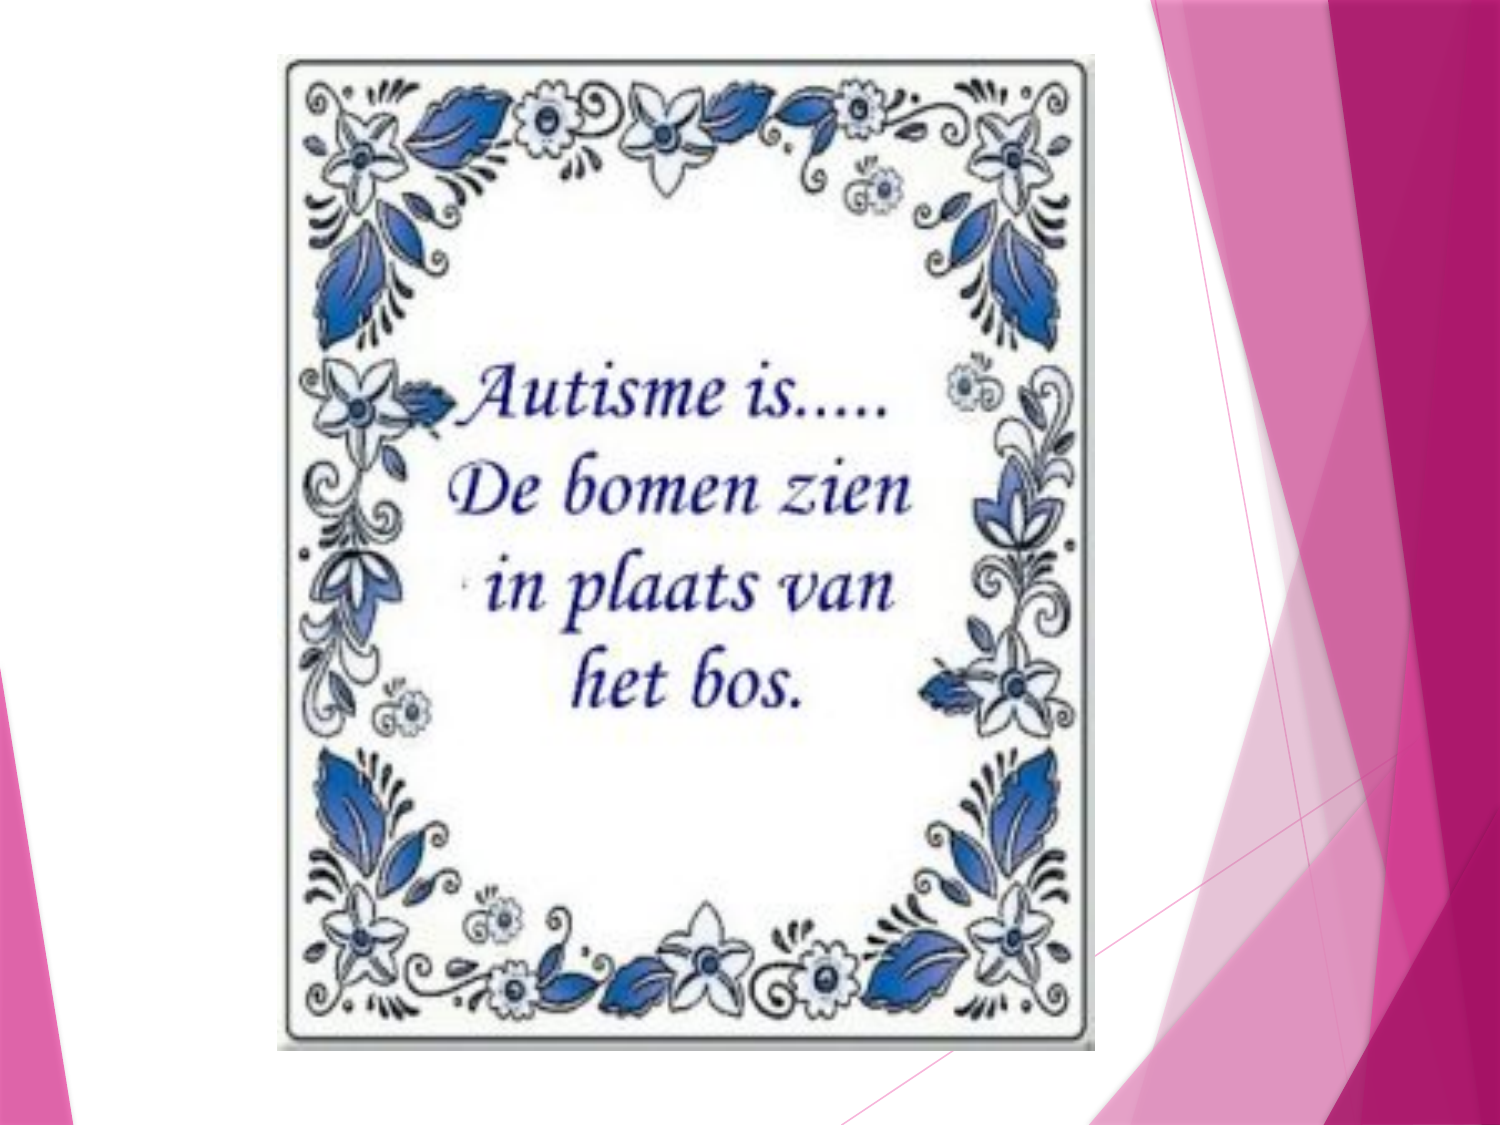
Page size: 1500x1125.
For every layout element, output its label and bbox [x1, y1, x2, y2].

list [276, 54, 1095, 1052]
